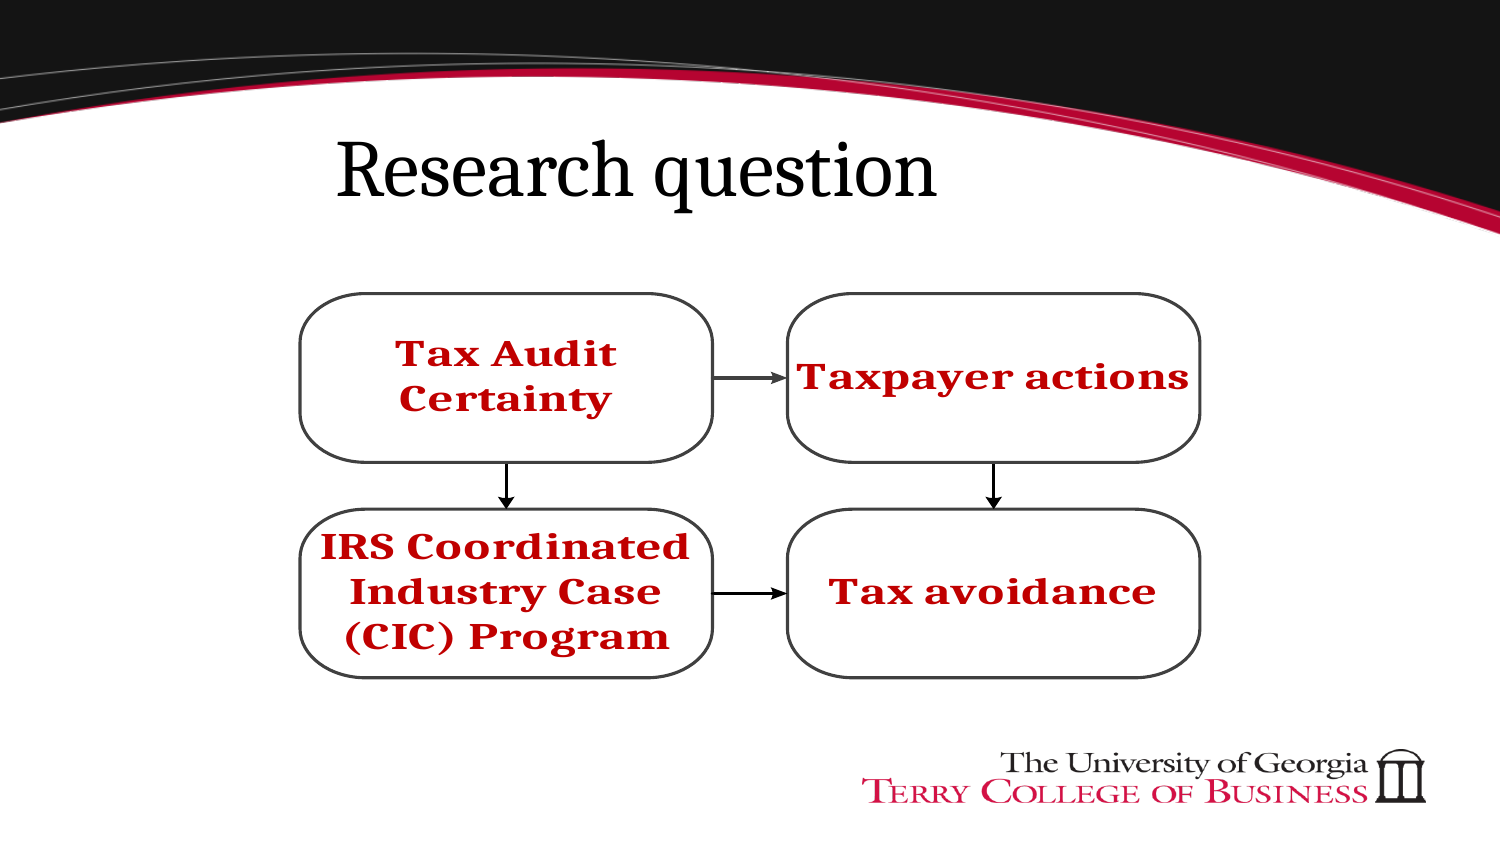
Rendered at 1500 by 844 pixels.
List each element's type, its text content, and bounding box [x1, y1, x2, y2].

picture [862, 749, 1426, 803]
picture [0, 0, 1500, 244]
picture [295, 290, 1205, 681]
title Research question [0, 93, 1313, 235]
